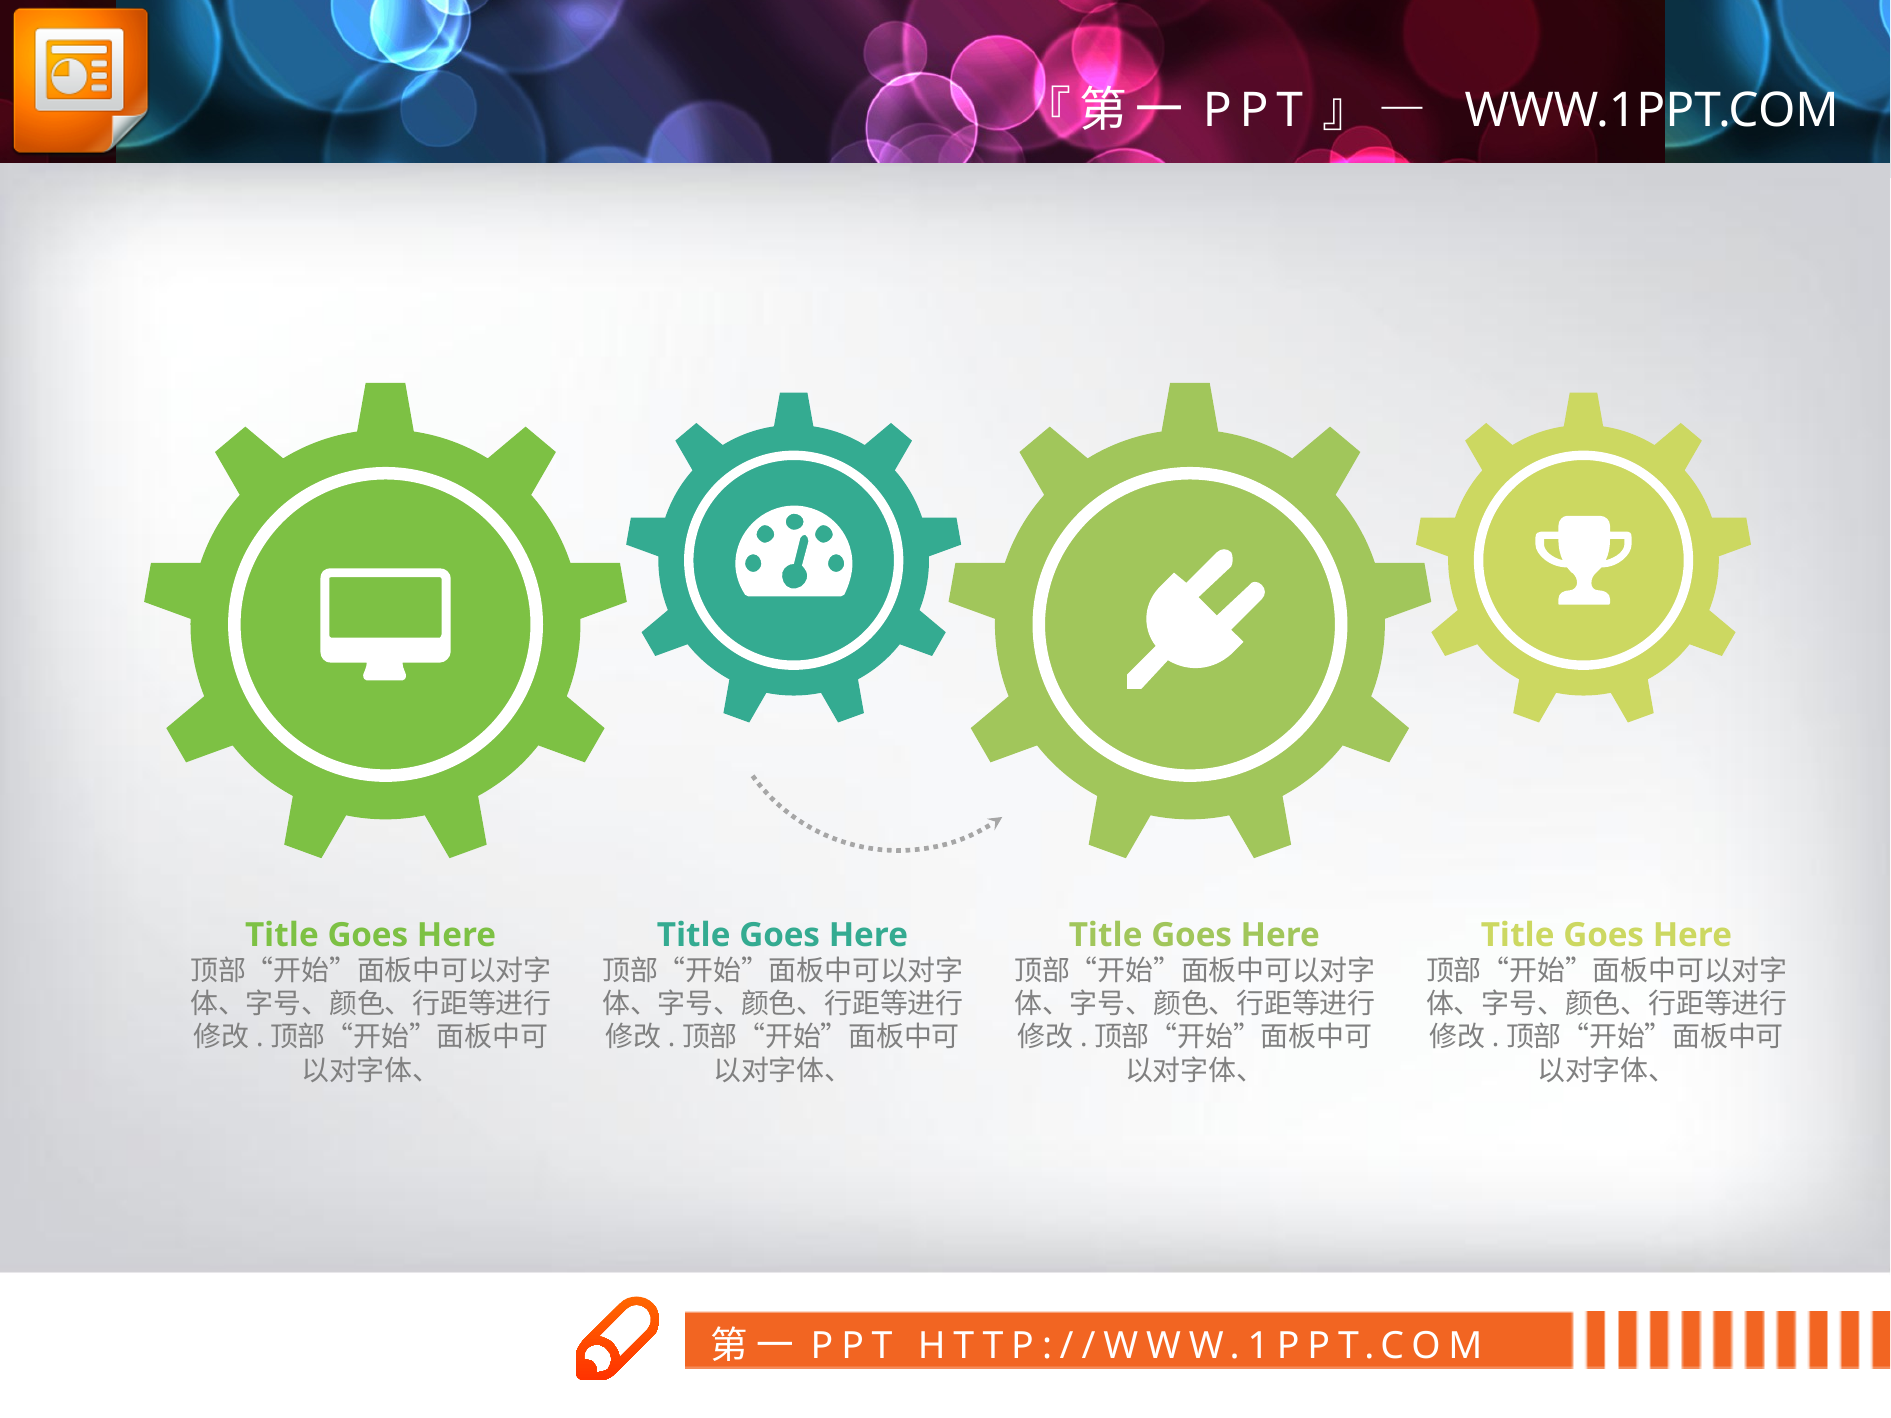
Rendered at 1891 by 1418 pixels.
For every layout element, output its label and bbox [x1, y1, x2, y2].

text_box [1425, 912, 1788, 1087]
text_box [141, 380, 630, 869]
text_box [189, 912, 552, 1087]
text_box [624, 390, 940, 730]
picture [685, 1311, 1891, 1369]
text_box [1013, 912, 1376, 1087]
text_box [752, 738, 940, 851]
text_box [601, 912, 964, 1087]
picture [0, 0, 1891, 1275]
text_box [1414, 390, 1753, 730]
text_box [945, 380, 1434, 869]
